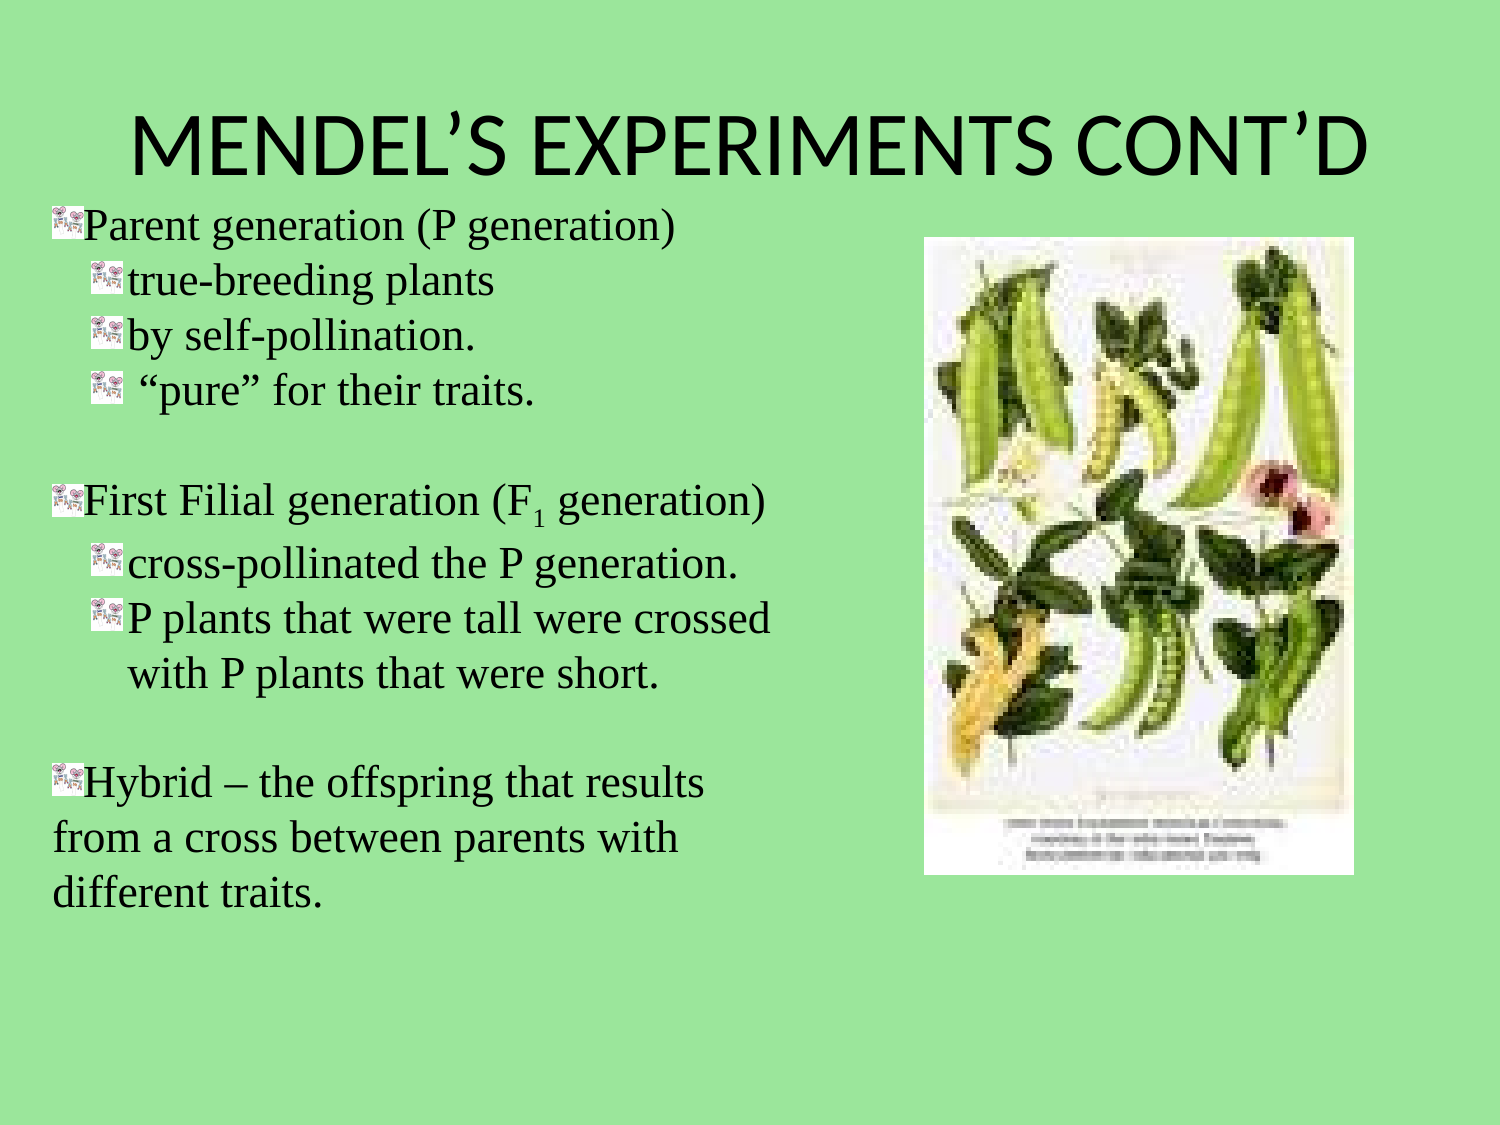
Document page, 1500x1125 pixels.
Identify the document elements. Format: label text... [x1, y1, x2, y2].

picture [52, 206, 84, 239]
picture [924, 237, 1354, 876]
title MENDEL’S EXPERIMENTS CONT’D [75, 45, 1425, 233]
picture [91, 598, 123, 631]
picture [91, 371, 123, 404]
picture [91, 316, 123, 349]
picture [52, 484, 84, 517]
picture [91, 261, 123, 294]
text_box Parent generation (P generation) true-breeding plants by self-pollination. “pure” for their traits. First Filial generation (F1 generation) cross-pollinated the P generation. P plants that were tall were crossed with P plants that were short. Hybrid – the offspring that results from a cross between parents with different traits. [37, 187, 813, 980]
picture [52, 763, 84, 796]
picture [91, 543, 123, 576]
